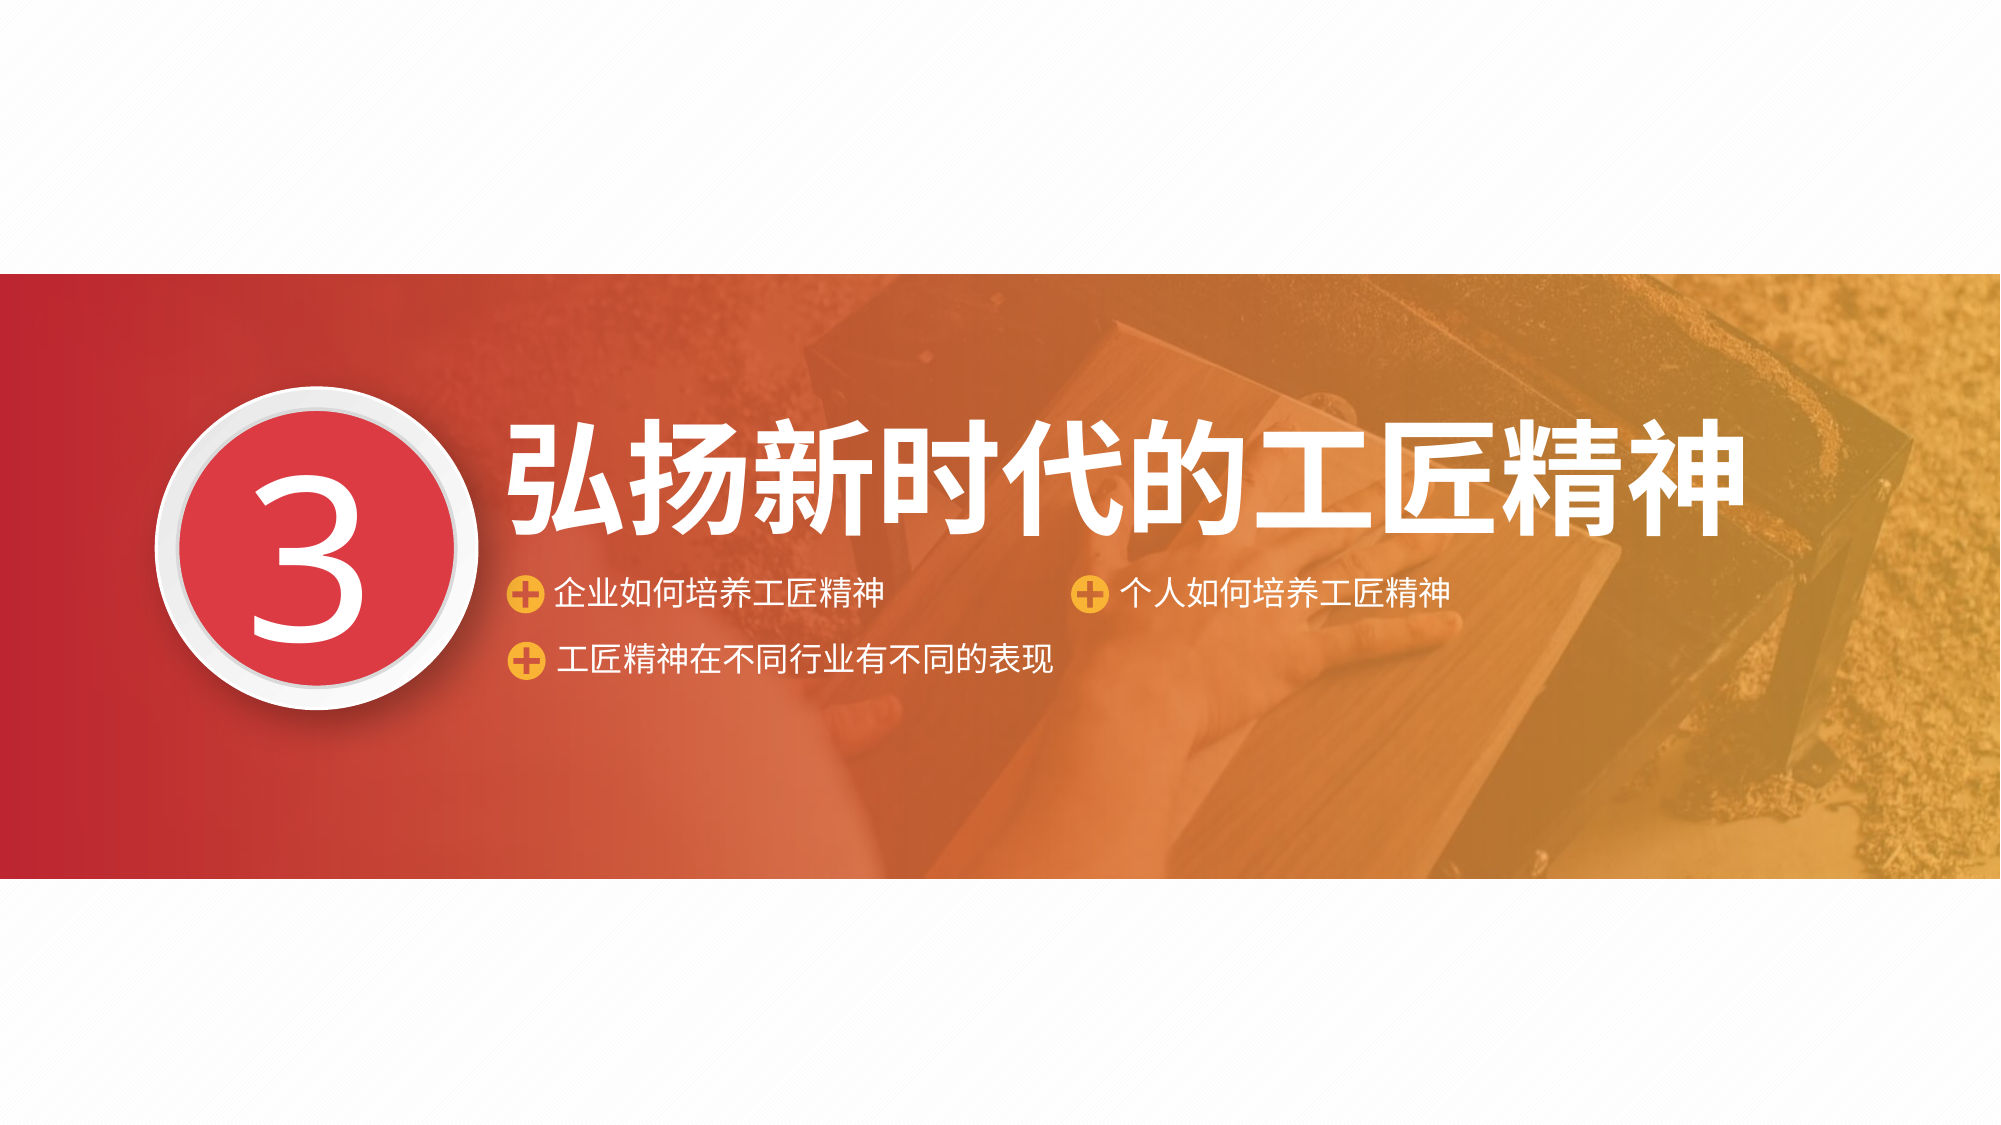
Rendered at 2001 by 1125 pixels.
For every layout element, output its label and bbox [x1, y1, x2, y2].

picture [0, 274, 2000, 879]
text_box [156, 387, 477, 709]
